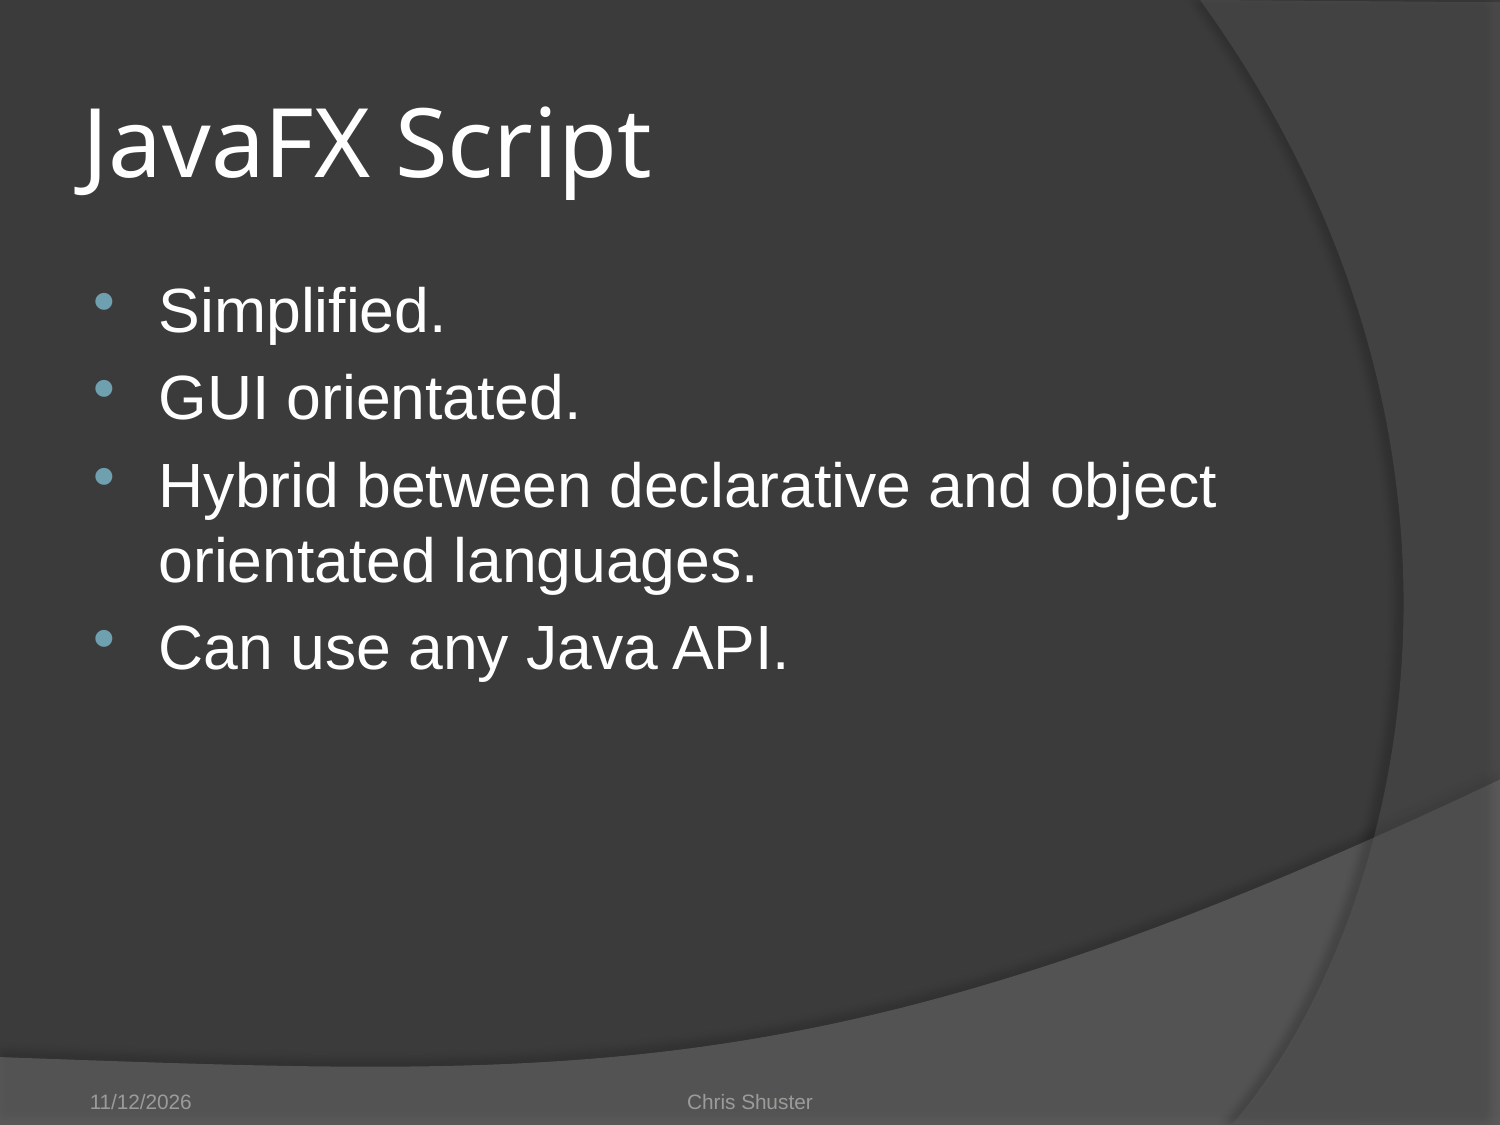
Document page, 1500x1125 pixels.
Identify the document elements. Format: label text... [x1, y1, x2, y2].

footer Chris Shuster [512, 1053, 988, 1114]
title JavaFX Script [75, 45, 1300, 233]
list Simplified. GUI orientated. Hybrid between declarative and object orientated languages. Can use any Java API. [75, 262, 1300, 1005]
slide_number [75, 1053, 425, 1114]
